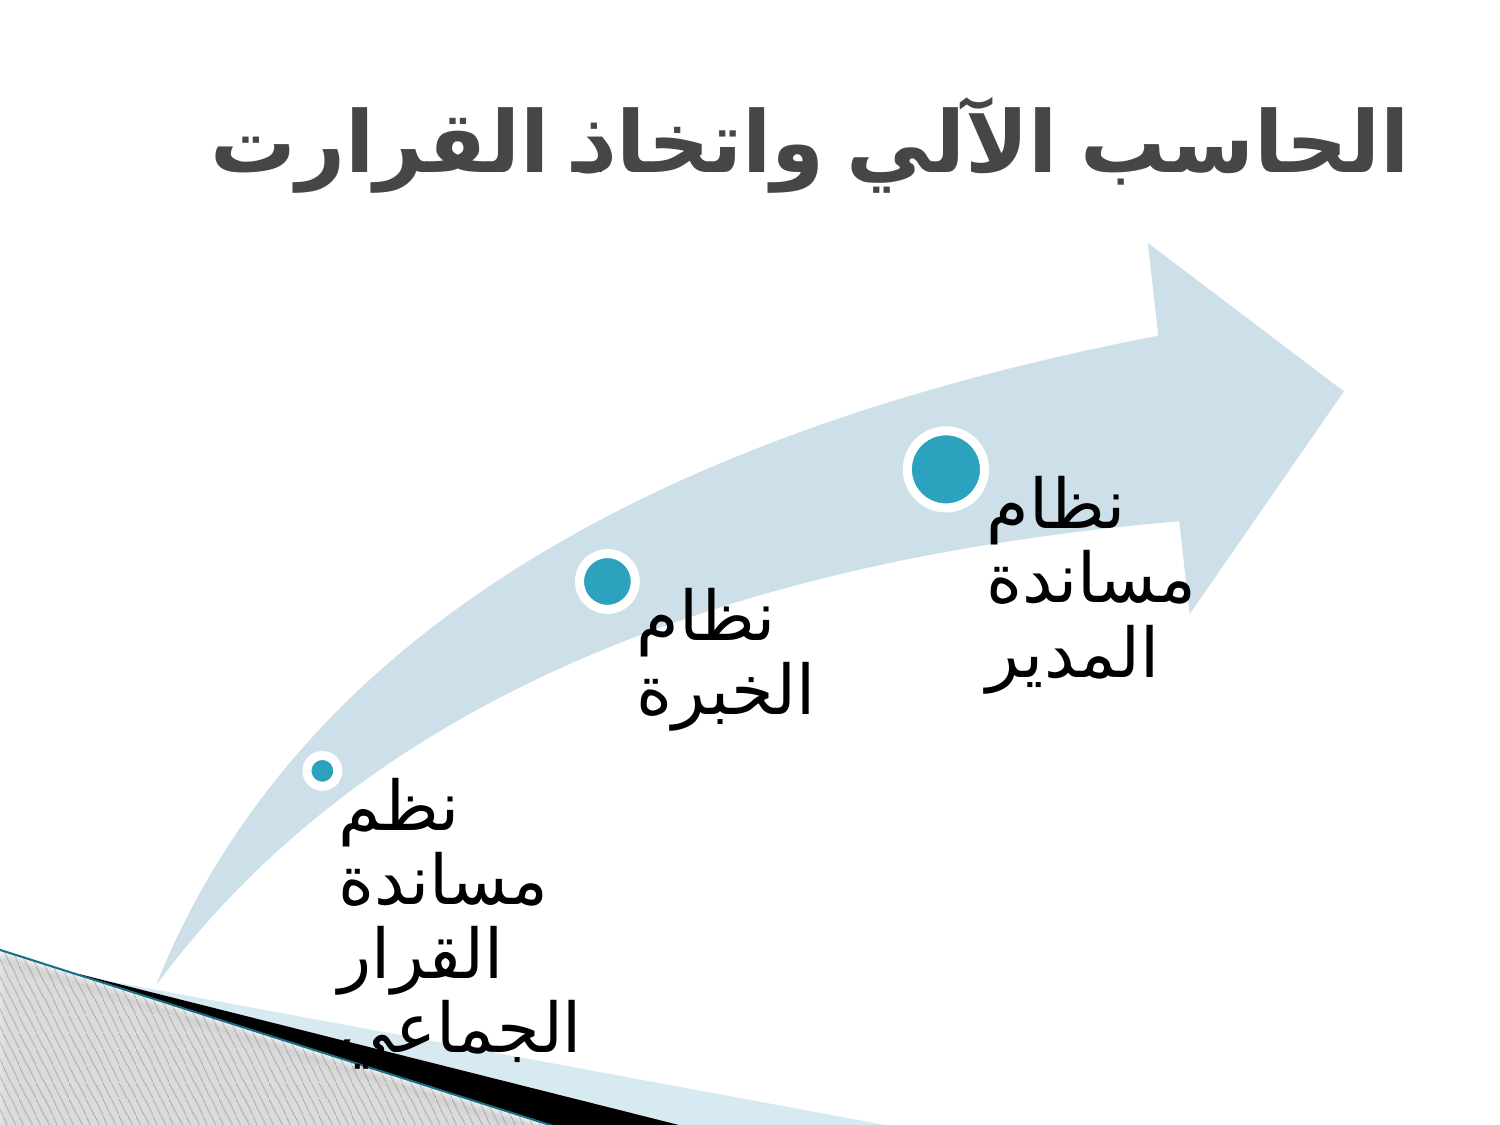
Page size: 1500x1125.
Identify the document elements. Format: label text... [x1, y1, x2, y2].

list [74, 242, 1426, 986]
title الحاسب الآلي واتخاذ القرارت [75, 45, 1425, 233]
